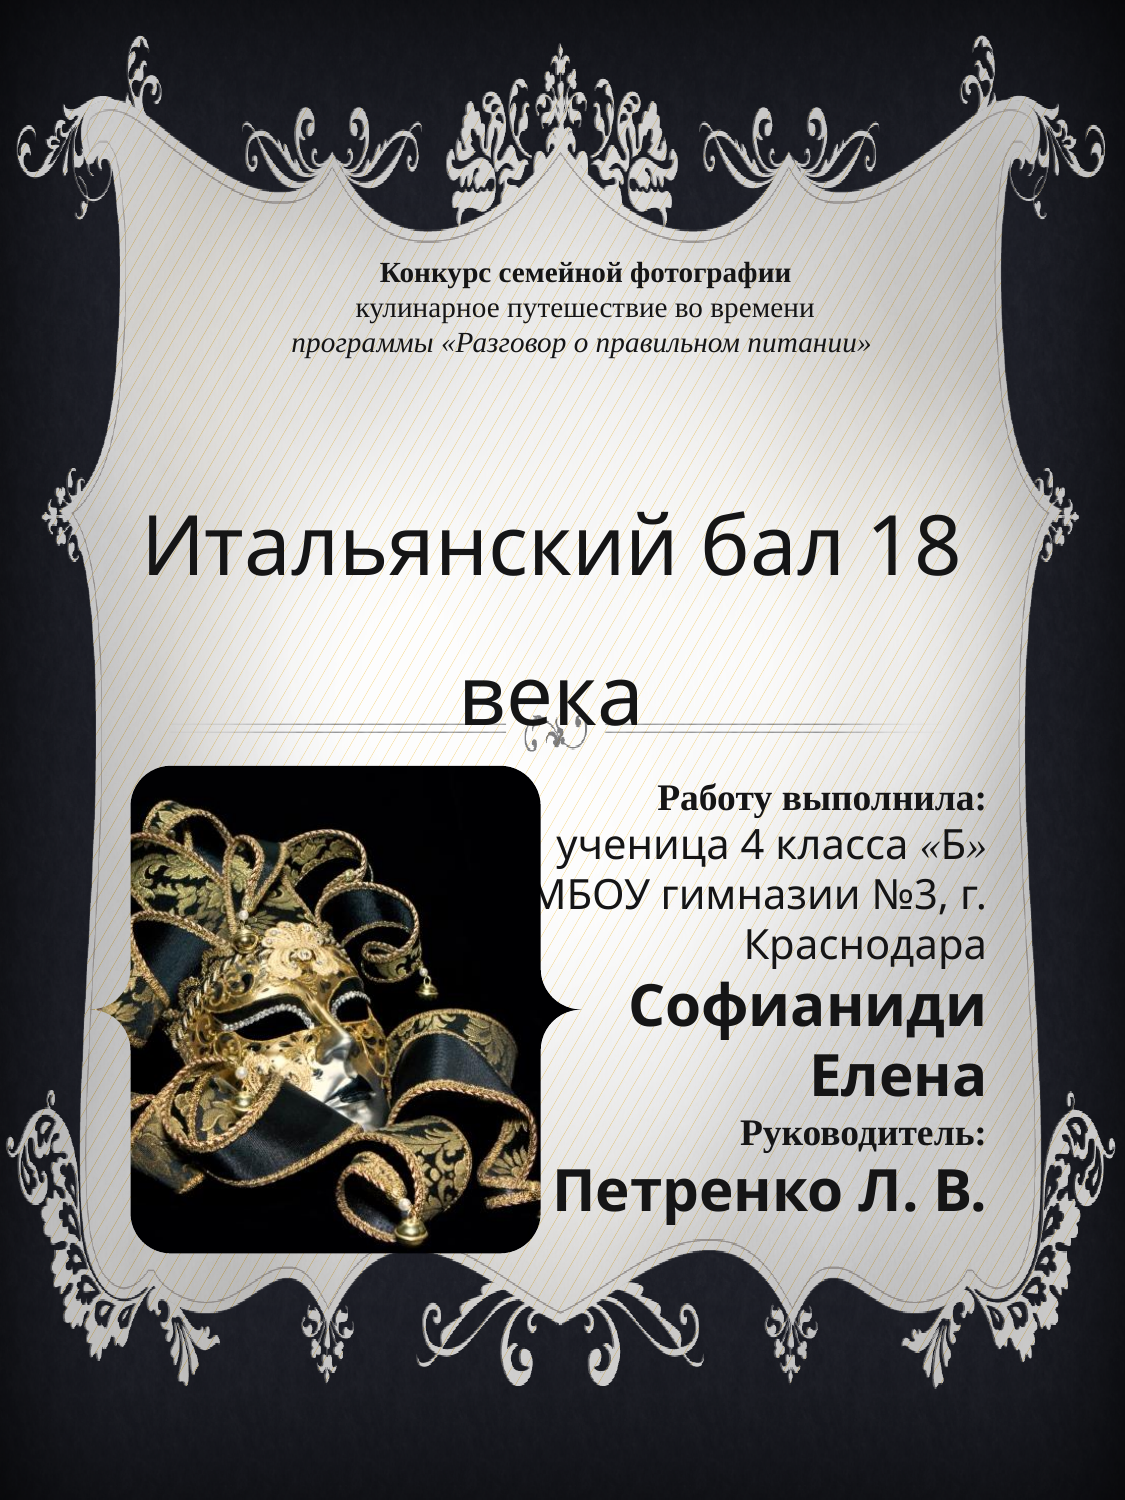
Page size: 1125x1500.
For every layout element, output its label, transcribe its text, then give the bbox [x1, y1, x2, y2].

text_box Работу выполнила: ученица 4 класса «Б» МБОУ гимназии №3, г. Краснодара Софианиди Елена Руководитель: Петренко Л. В. [582, 765, 1002, 1231]
picture [0, 765, 1125, 1500]
picture [0, 0, 1125, 612]
subtitle Итальянский бал 18 века [101, 435, 1002, 602]
text_box Конкурс семейной фотографии кулинарное путешествие во времени программы «Разговор о правильном питании» [30, 245, 1125, 366]
title [168, 602, 957, 690]
title [168, 406, 957, 435]
